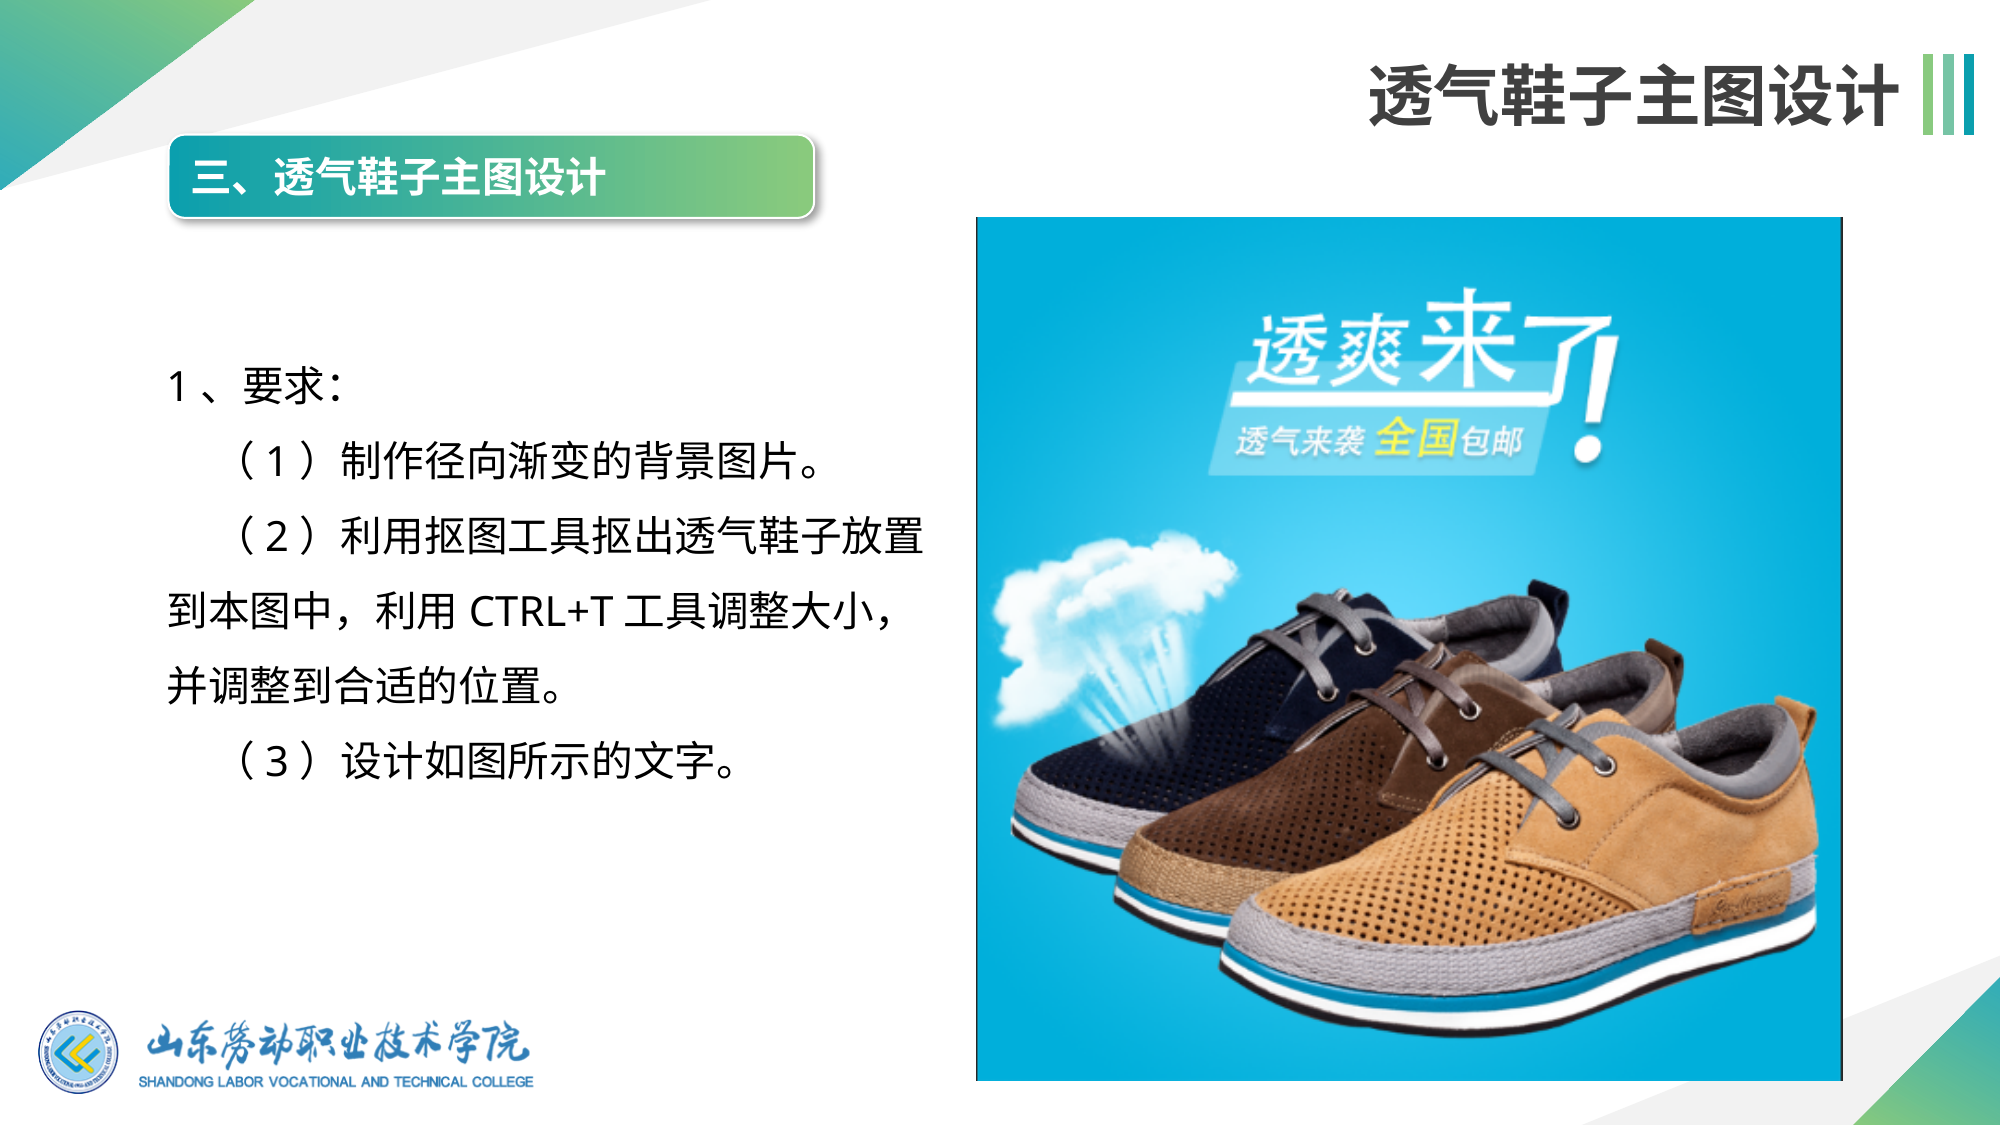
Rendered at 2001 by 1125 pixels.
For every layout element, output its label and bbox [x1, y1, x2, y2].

text_box [1928, 54, 1969, 136]
text_box [91, 134, 1352, 218]
text_box [0, 0, 2000, 1125]
picture [982, 278, 1818, 1045]
picture [38, 1010, 550, 1094]
